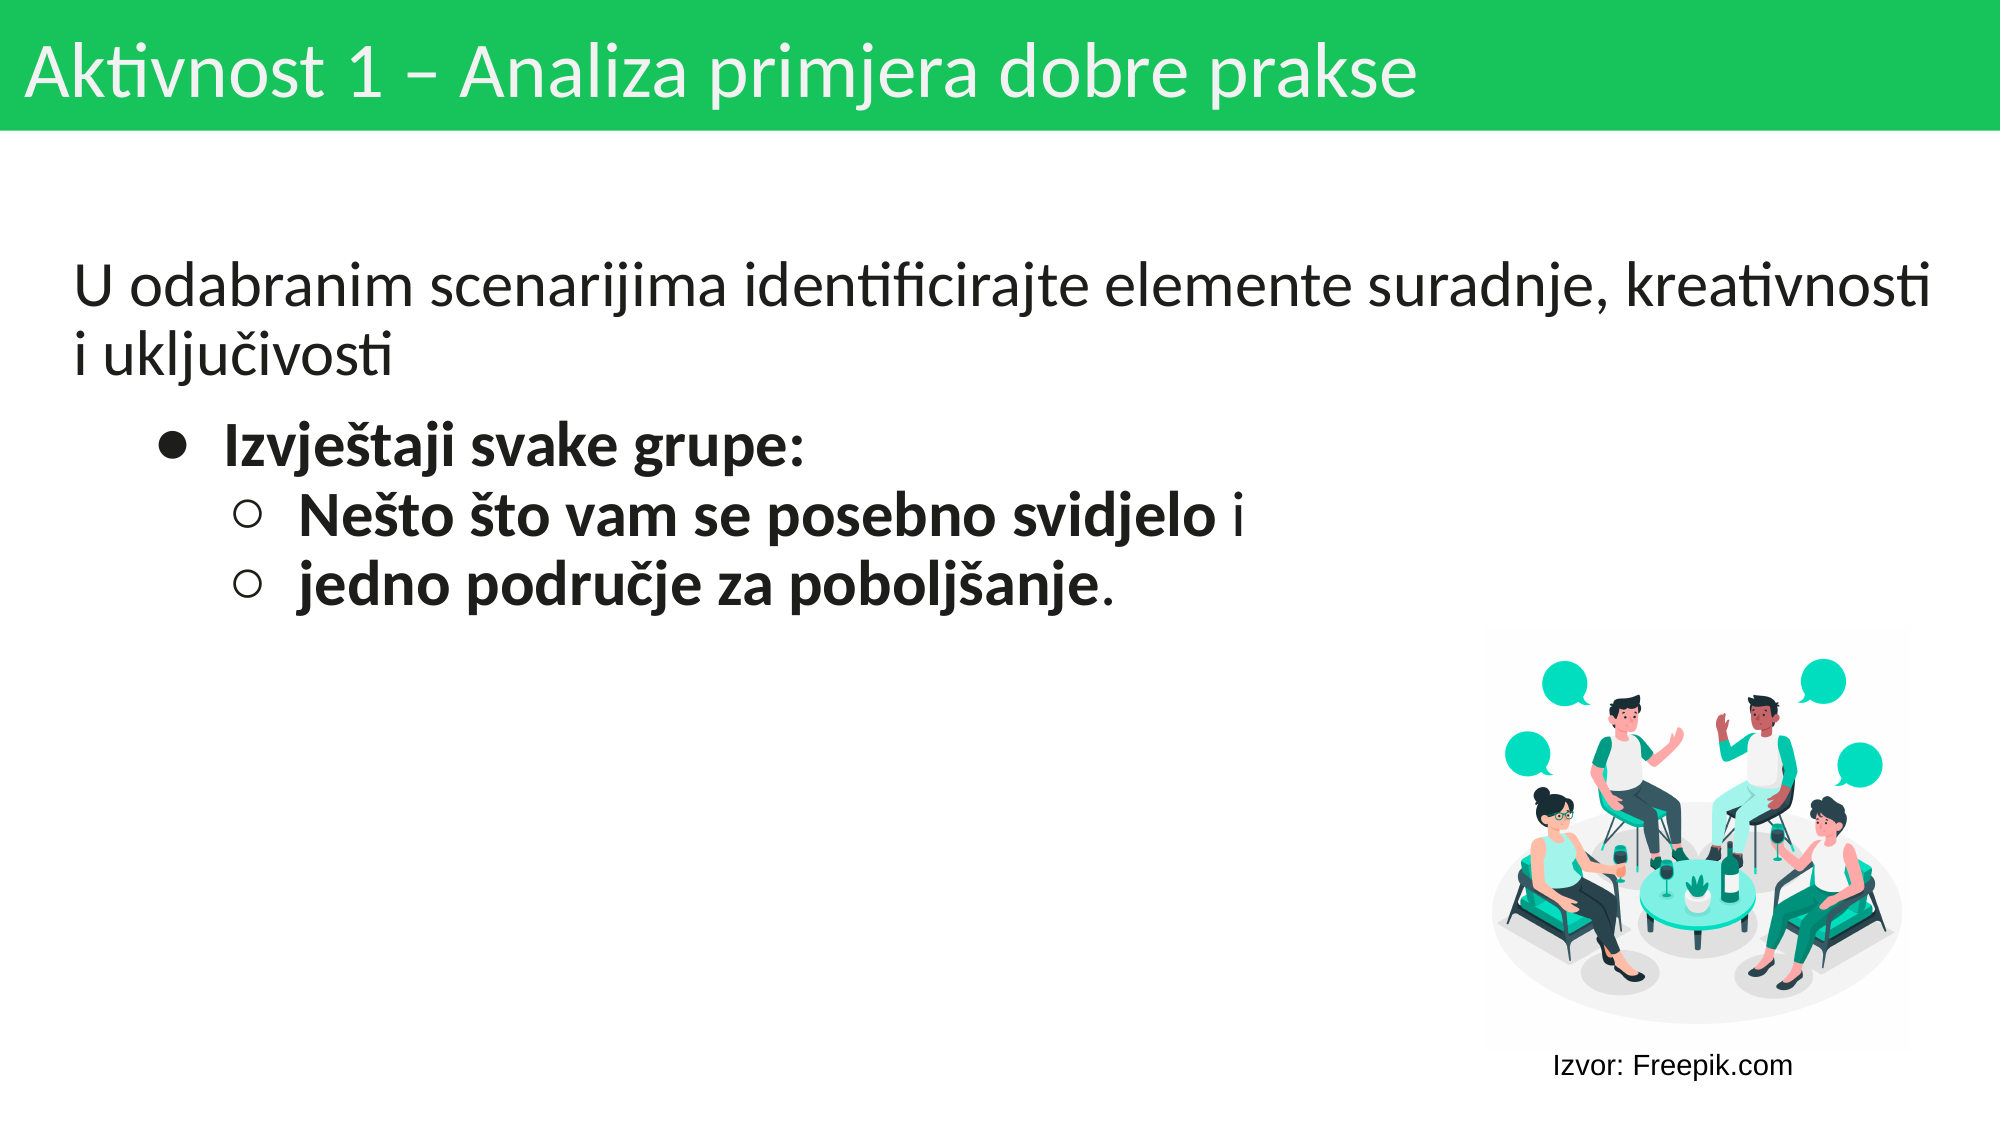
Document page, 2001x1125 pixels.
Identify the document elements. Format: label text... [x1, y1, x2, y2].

title Aktivnost 1 – Analiza primjera dobre prakse [16, 13, 1976, 131]
picture [1484, 626, 1910, 1052]
text_box Izvor: Freepik.com [1537, 1031, 1942, 1067]
list U odabranim scenarijima identificirajte elemente suradnje, kreativnosti i uključivosti Izvještaji svake grupe: Nešto što vam se posebno svidjelo i jedno područje za poboljšanje. [58, 144, 1976, 1108]
